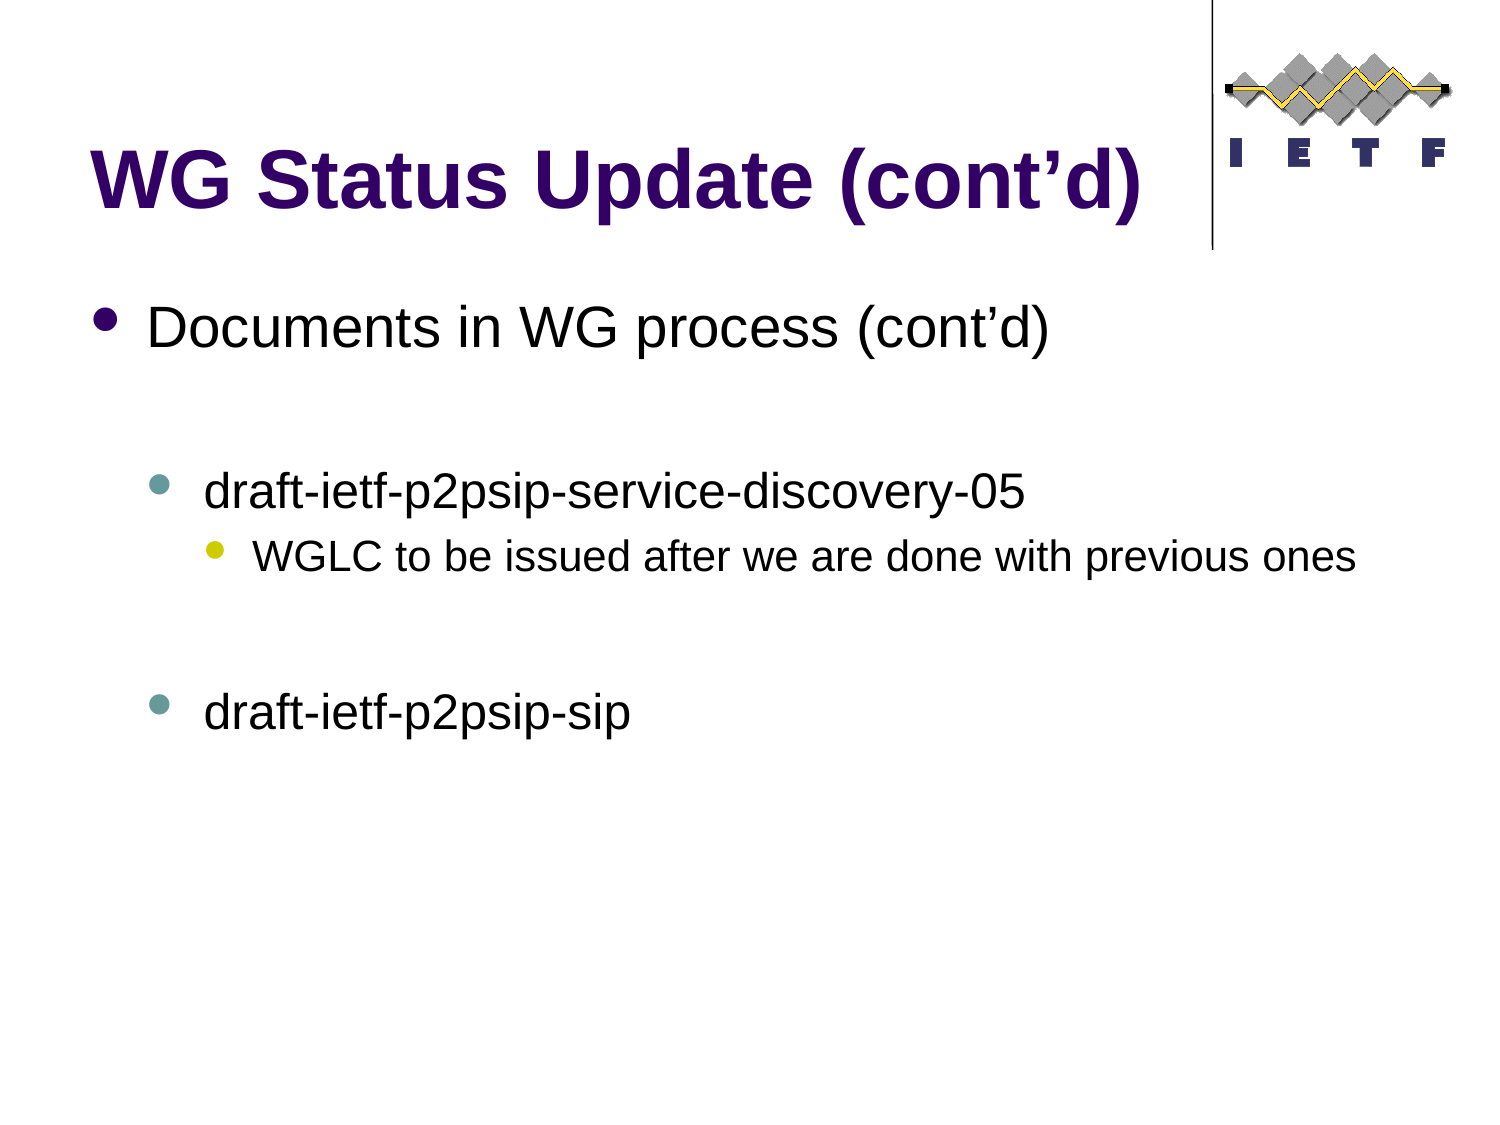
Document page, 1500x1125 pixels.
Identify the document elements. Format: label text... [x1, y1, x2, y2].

list Documents in WG process (cont’d) draft-ietf-p2psip-service-discovery-05 WGLC to be issued after we are done with previous ones draft-ietf-p2psip-sip [74, 281, 1426, 1006]
title WG Status Update (cont’d) [74, 19, 1201, 233]
picture [1212, 37, 1463, 181]
